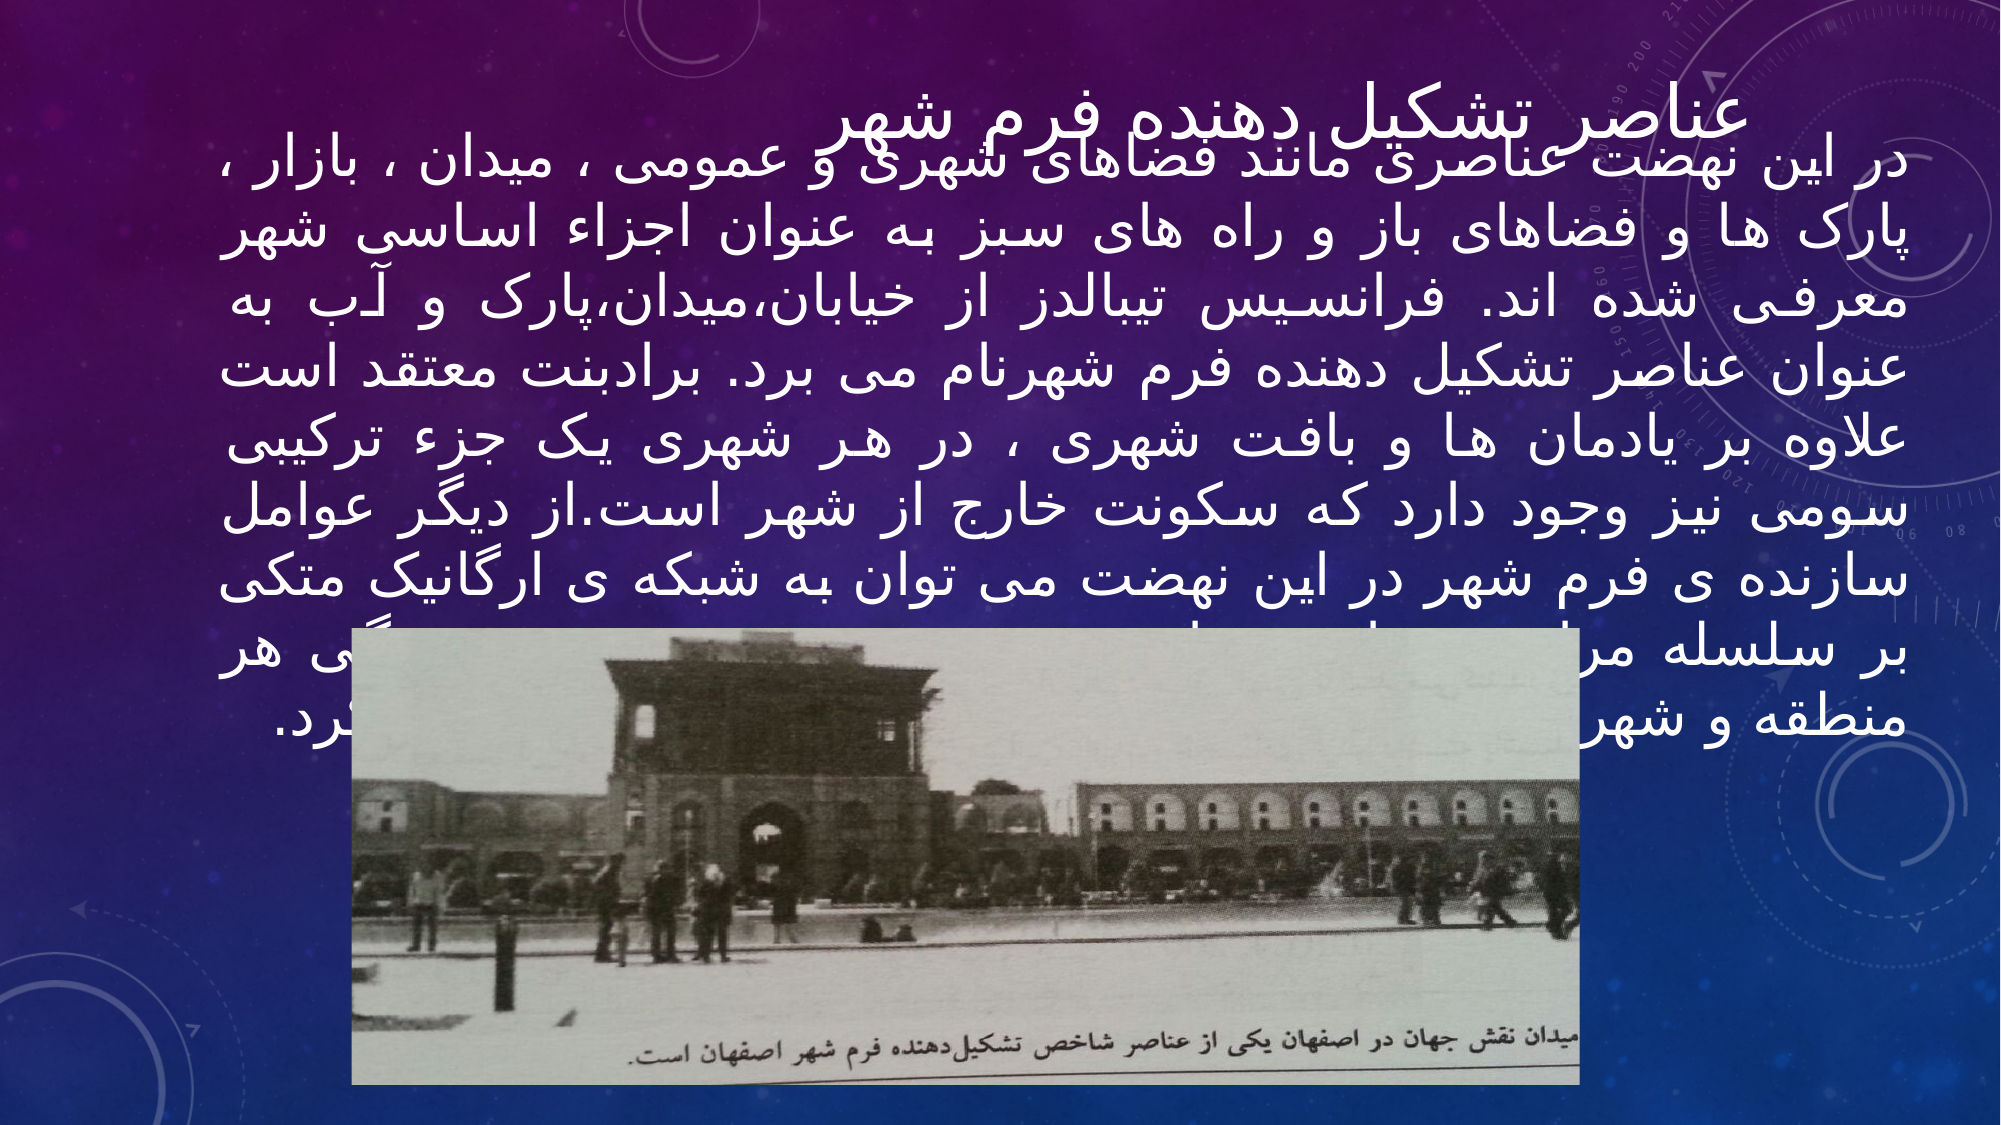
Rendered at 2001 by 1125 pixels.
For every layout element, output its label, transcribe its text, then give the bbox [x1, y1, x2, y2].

list در این نهضت عناصری مانند فضاهای شهری و عمومی ، میدان ، بازار ، پارک ها و فضاهای باز و راه های سبز به عنوان اجزاء اساسی شهر معرفی شده اند. فرانسیس تیبالدز از خیابان،میدان،پارک و آب به عنوان عناصر تشکیل دهنده فرم شهرنام می برد. برادبنت معتقد است علاوه بر یادمان ها و بافت شهری ، در هر شهری یک جزء ترکیبی سومی نیز وجود دارد که سکونت خارج از شهر است.از دیگر عوامل سازنده ی فرم شهر در این نهضت می توان به شبکه ی ارگانیک متکی بر سلسله مراتب، عناصر شاخص و برجسته ی بومی و فرهنگی هر منطقه و شهر، توپوگرافی و تاثیر عوامل طبیعی و اقلیمی اشاره کرد. [201, 108, 1927, 823]
title عناصر تشکیل دهنده فرم شهر [44, 0, 1770, 218]
picture [0, 0, 2001, 1125]
